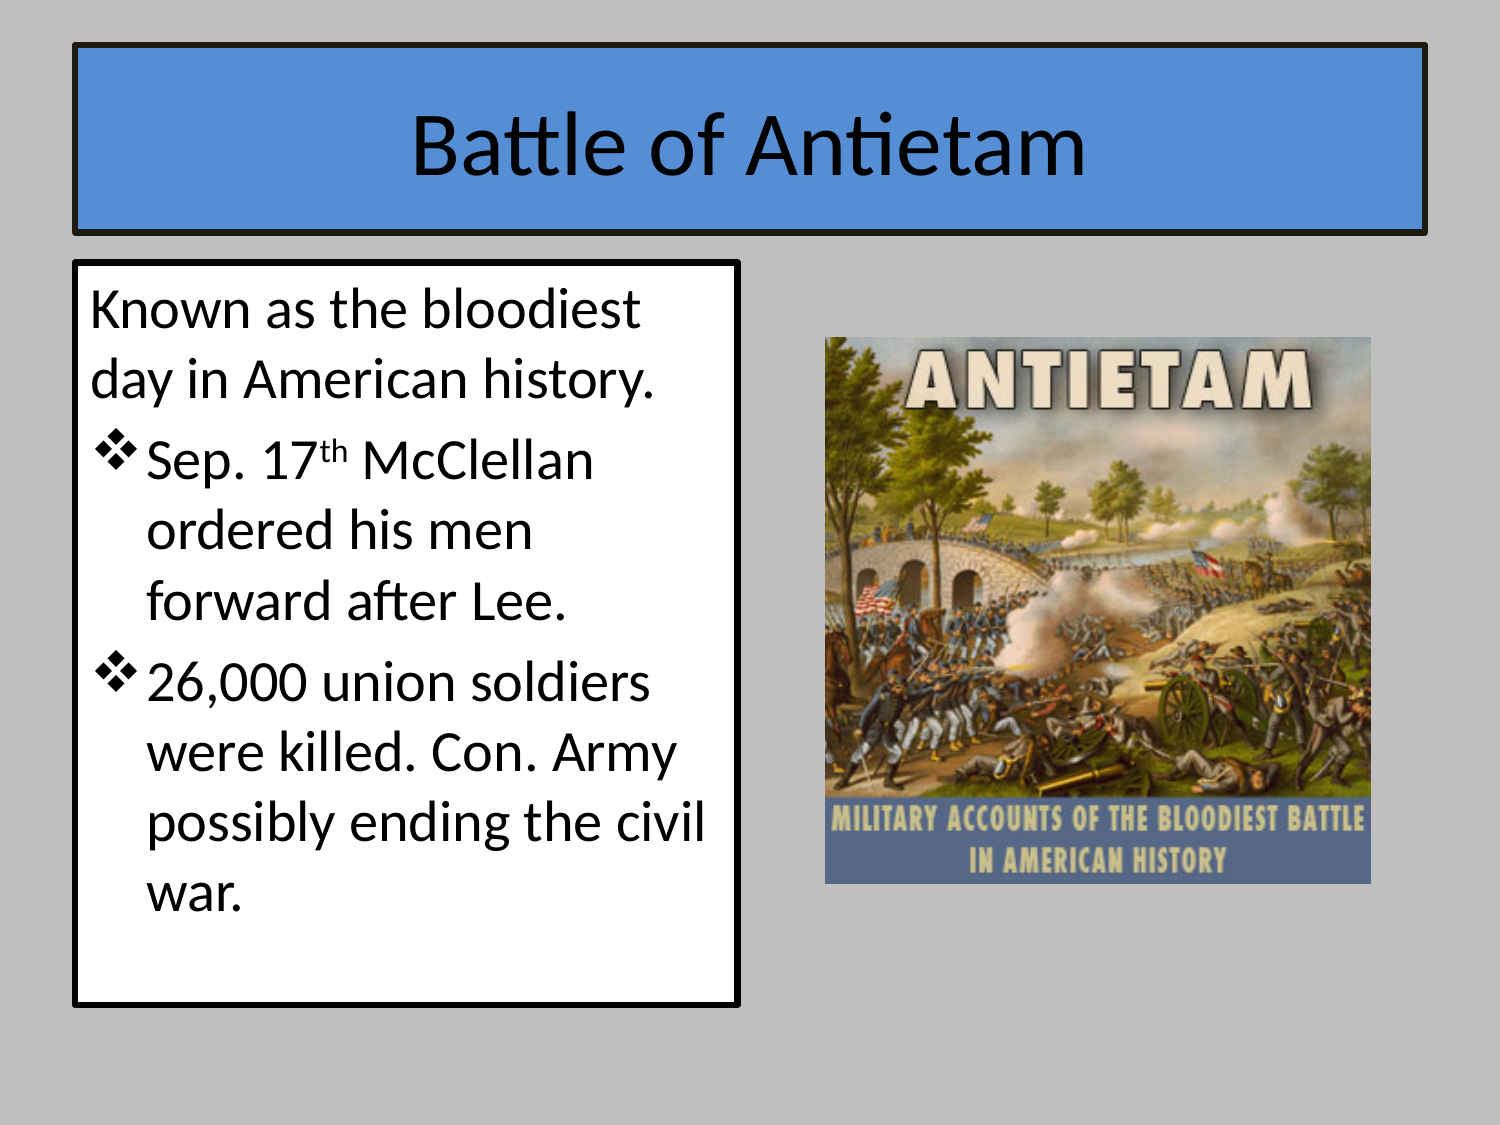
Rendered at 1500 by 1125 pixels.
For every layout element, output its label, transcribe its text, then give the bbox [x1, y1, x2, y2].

title Battle of Antietam [75, 45, 1425, 233]
picture [824, 337, 1372, 884]
list Known as the bloodiest day in American history. Sep. 17th McClellan ordered his men forward after Lee. 26,000 union soldiers were killed. Con. Army possibly ending the civil war. [75, 262, 738, 1005]
